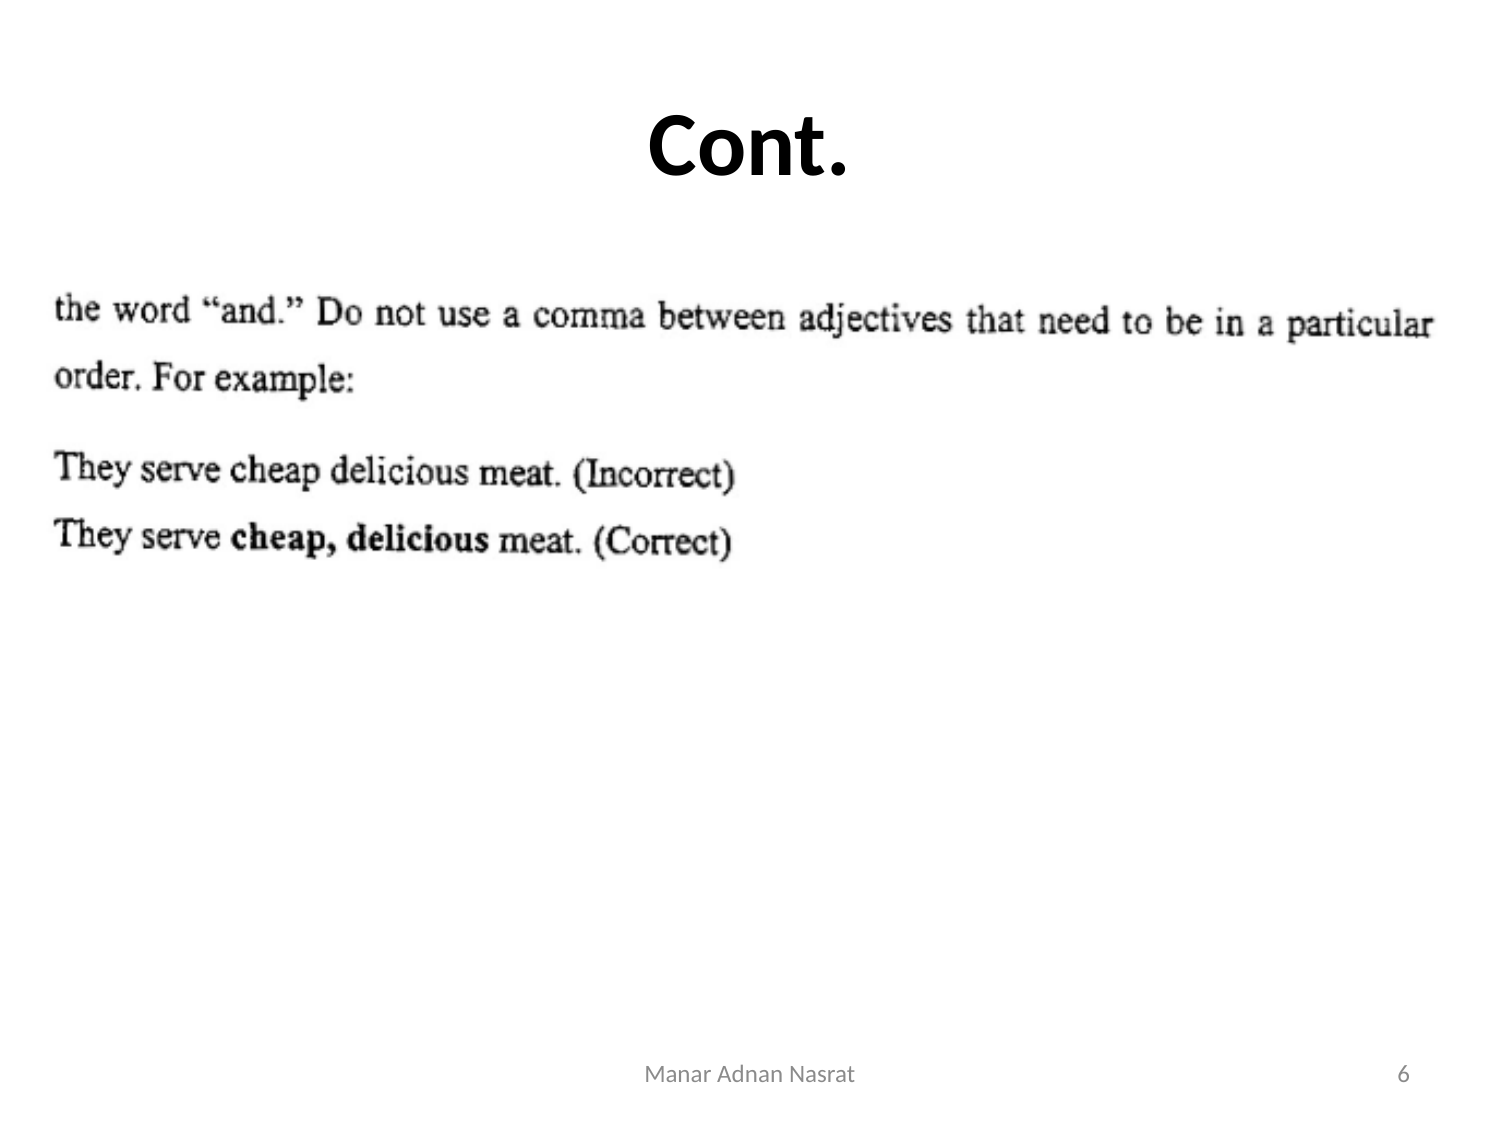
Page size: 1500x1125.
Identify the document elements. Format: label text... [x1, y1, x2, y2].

footer Manar Adnan Nasrat [512, 1042, 988, 1103]
slide_number 6 [1074, 1042, 1425, 1103]
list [24, 249, 1477, 606]
title Cont. [75, 45, 1425, 233]
